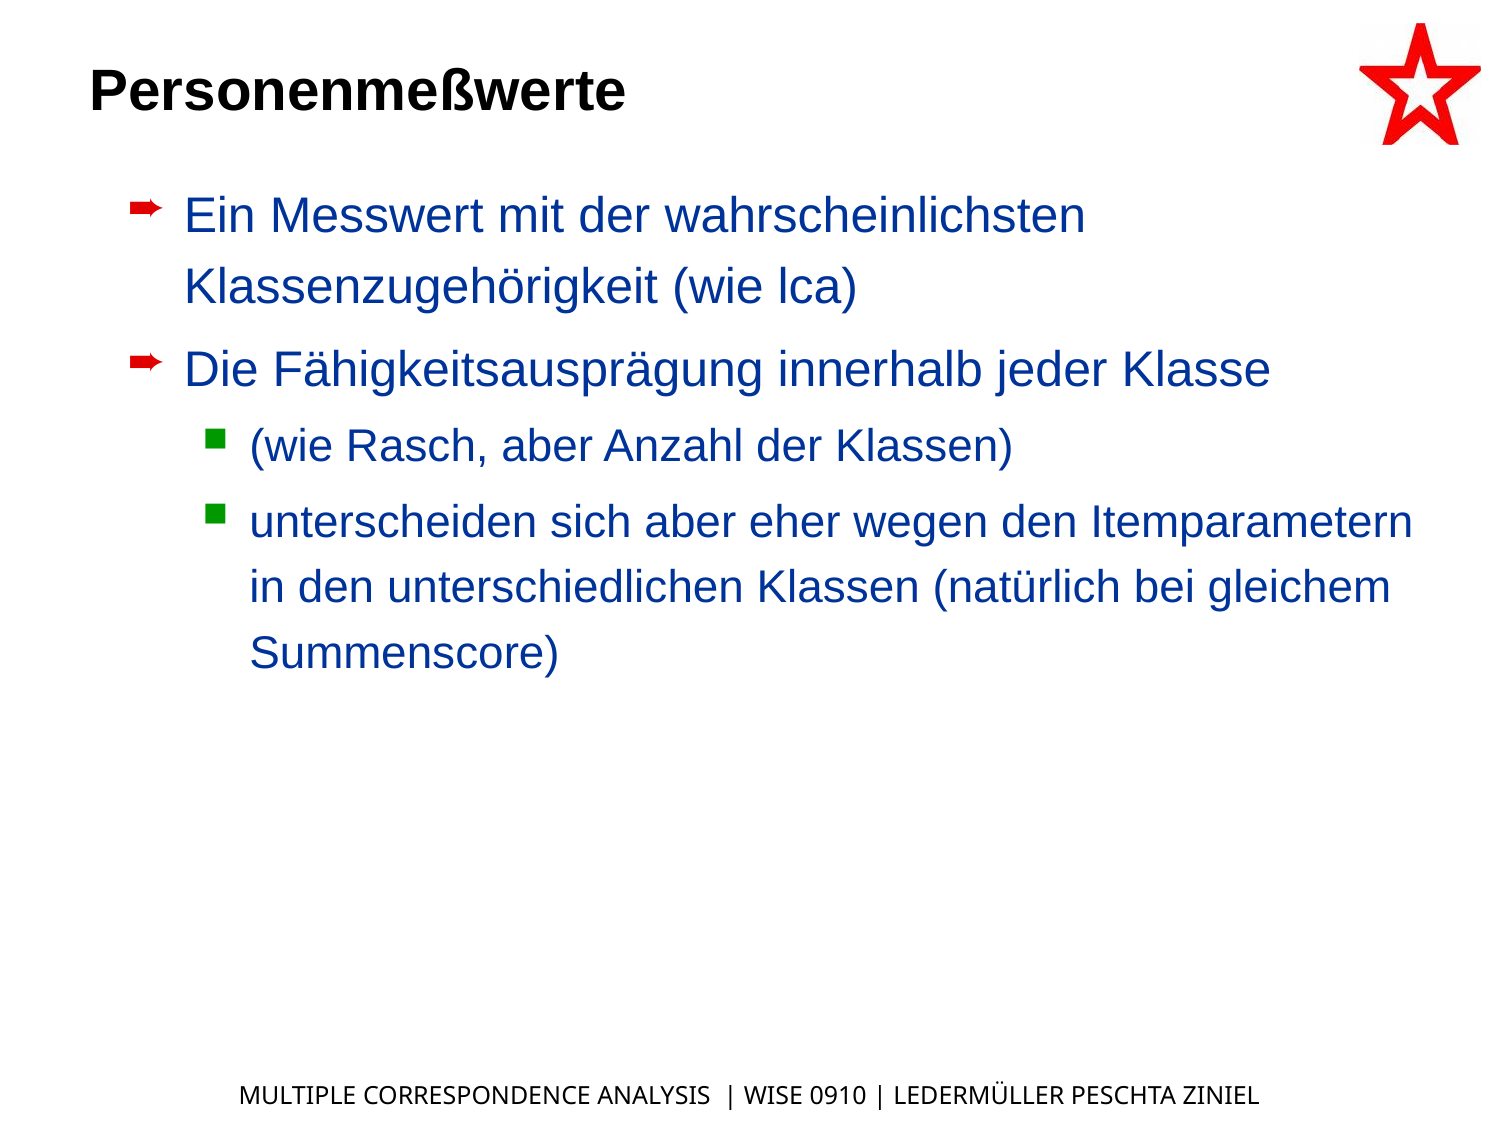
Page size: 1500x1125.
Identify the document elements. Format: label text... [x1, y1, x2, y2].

picture [1359, 23, 1481, 145]
list Ein Messwert mit der wahrscheinlichsten Klassenzugehörigkeit (wie lca) Die Fähigkeitsausprägung innerhalb jeder Klasse (wie Rasch, aber Anzahl der Klassen) unterscheiden sich aber eher wegen den Itemparametern in den unterschiedlichen Klassen (natürlich bei gleichem Summenscore) [112, 162, 1438, 988]
title Personenmeßwerte [75, 45, 1425, 233]
